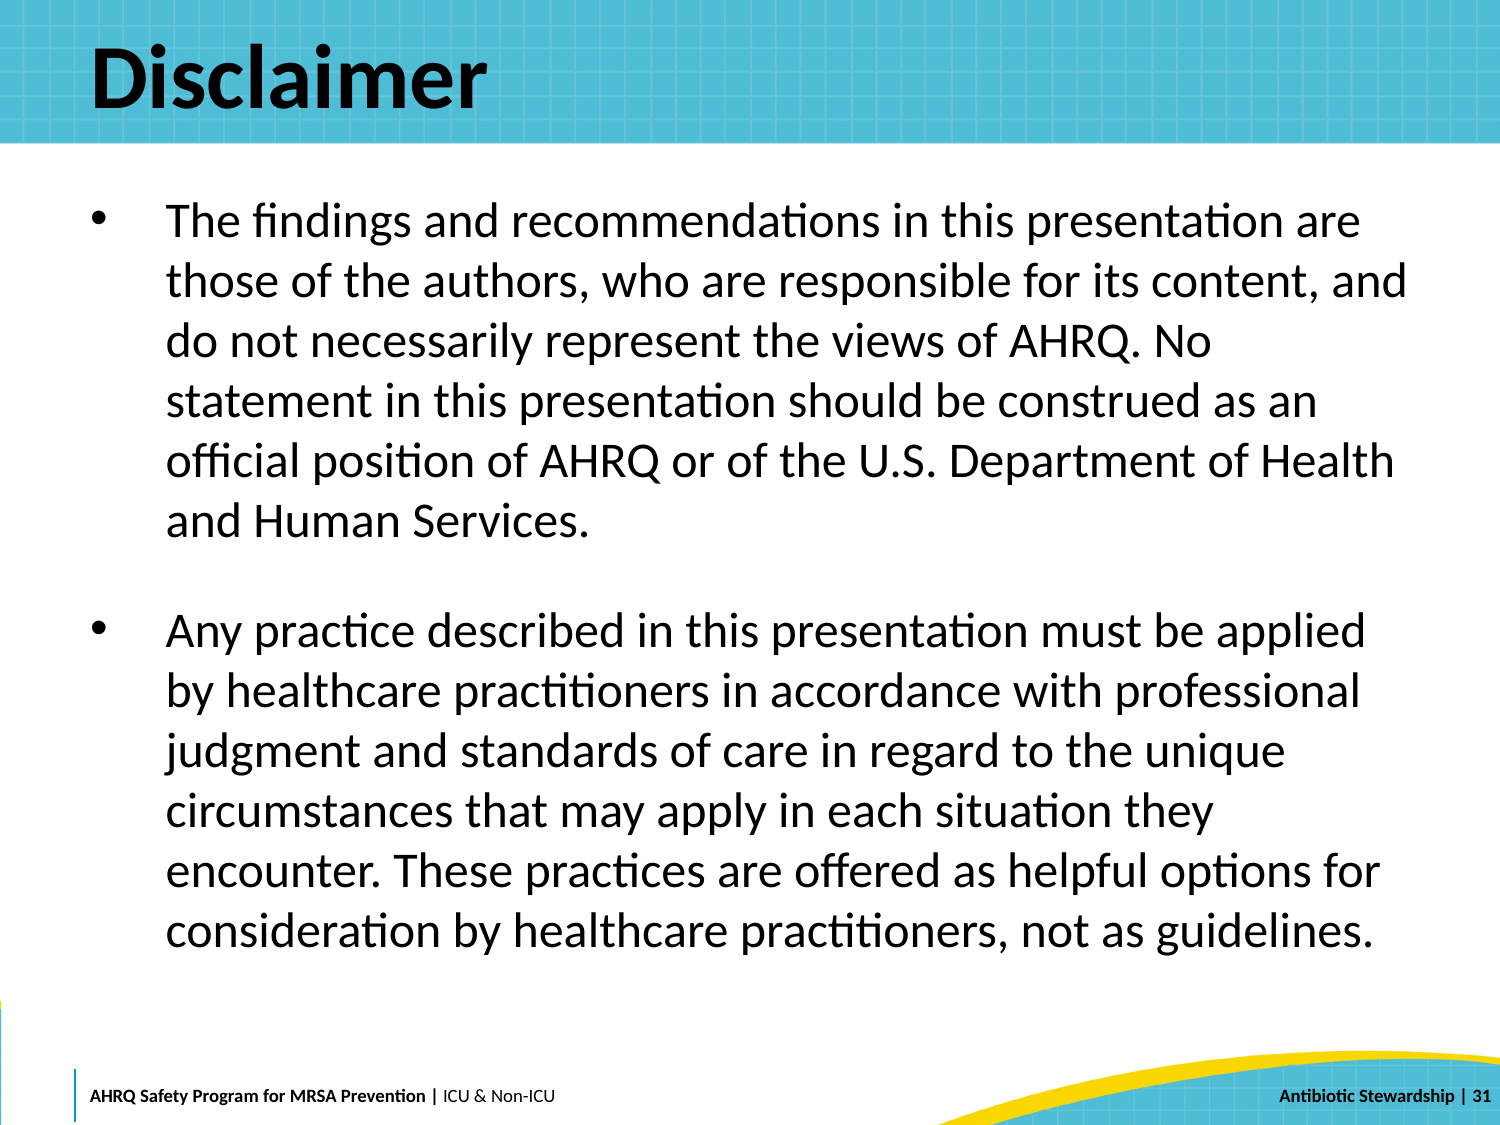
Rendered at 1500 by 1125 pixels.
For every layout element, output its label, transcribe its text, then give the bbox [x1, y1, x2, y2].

picture [0, 0, 1500, 1125]
list The findings and recommendations in this presentation are those of the authors, who are responsible for its content, and do not necessarily represent the views of AHRQ. No statement in this presentation should be construed as an official position of AHRQ or of the U.S. Department of Health and Human Services. Any practice described in this presentation must be applied by healthcare practitioners in accordance with professional judgment and standards of care in regard to the unique circumstances that may apply in each situation they encounter. These practices are offered as helpful options for consideration by healthcare practitioners, not as guidelines. [75, 179, 1425, 1035]
title Disclaimer [75, 0, 1425, 150]
slide_number | 31 [1455, 1065, 1500, 1125]
